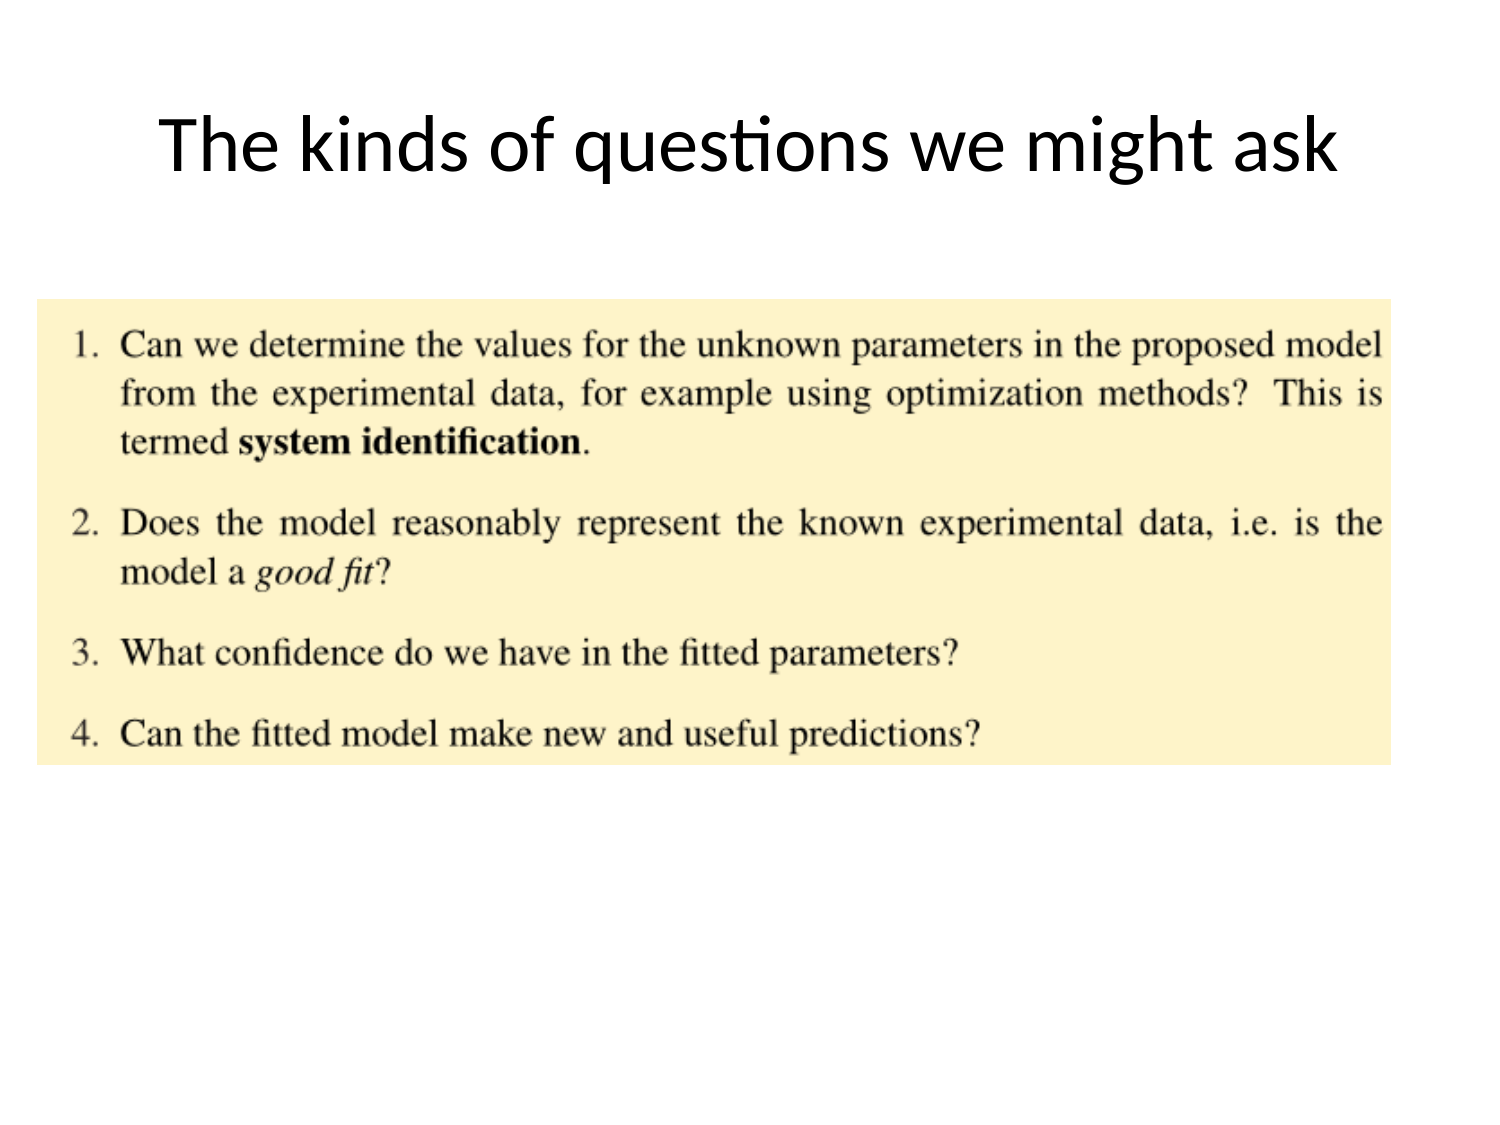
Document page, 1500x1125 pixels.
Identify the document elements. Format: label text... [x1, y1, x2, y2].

picture [37, 299, 1391, 766]
title The kinds of questions we might ask [75, 45, 1425, 233]
